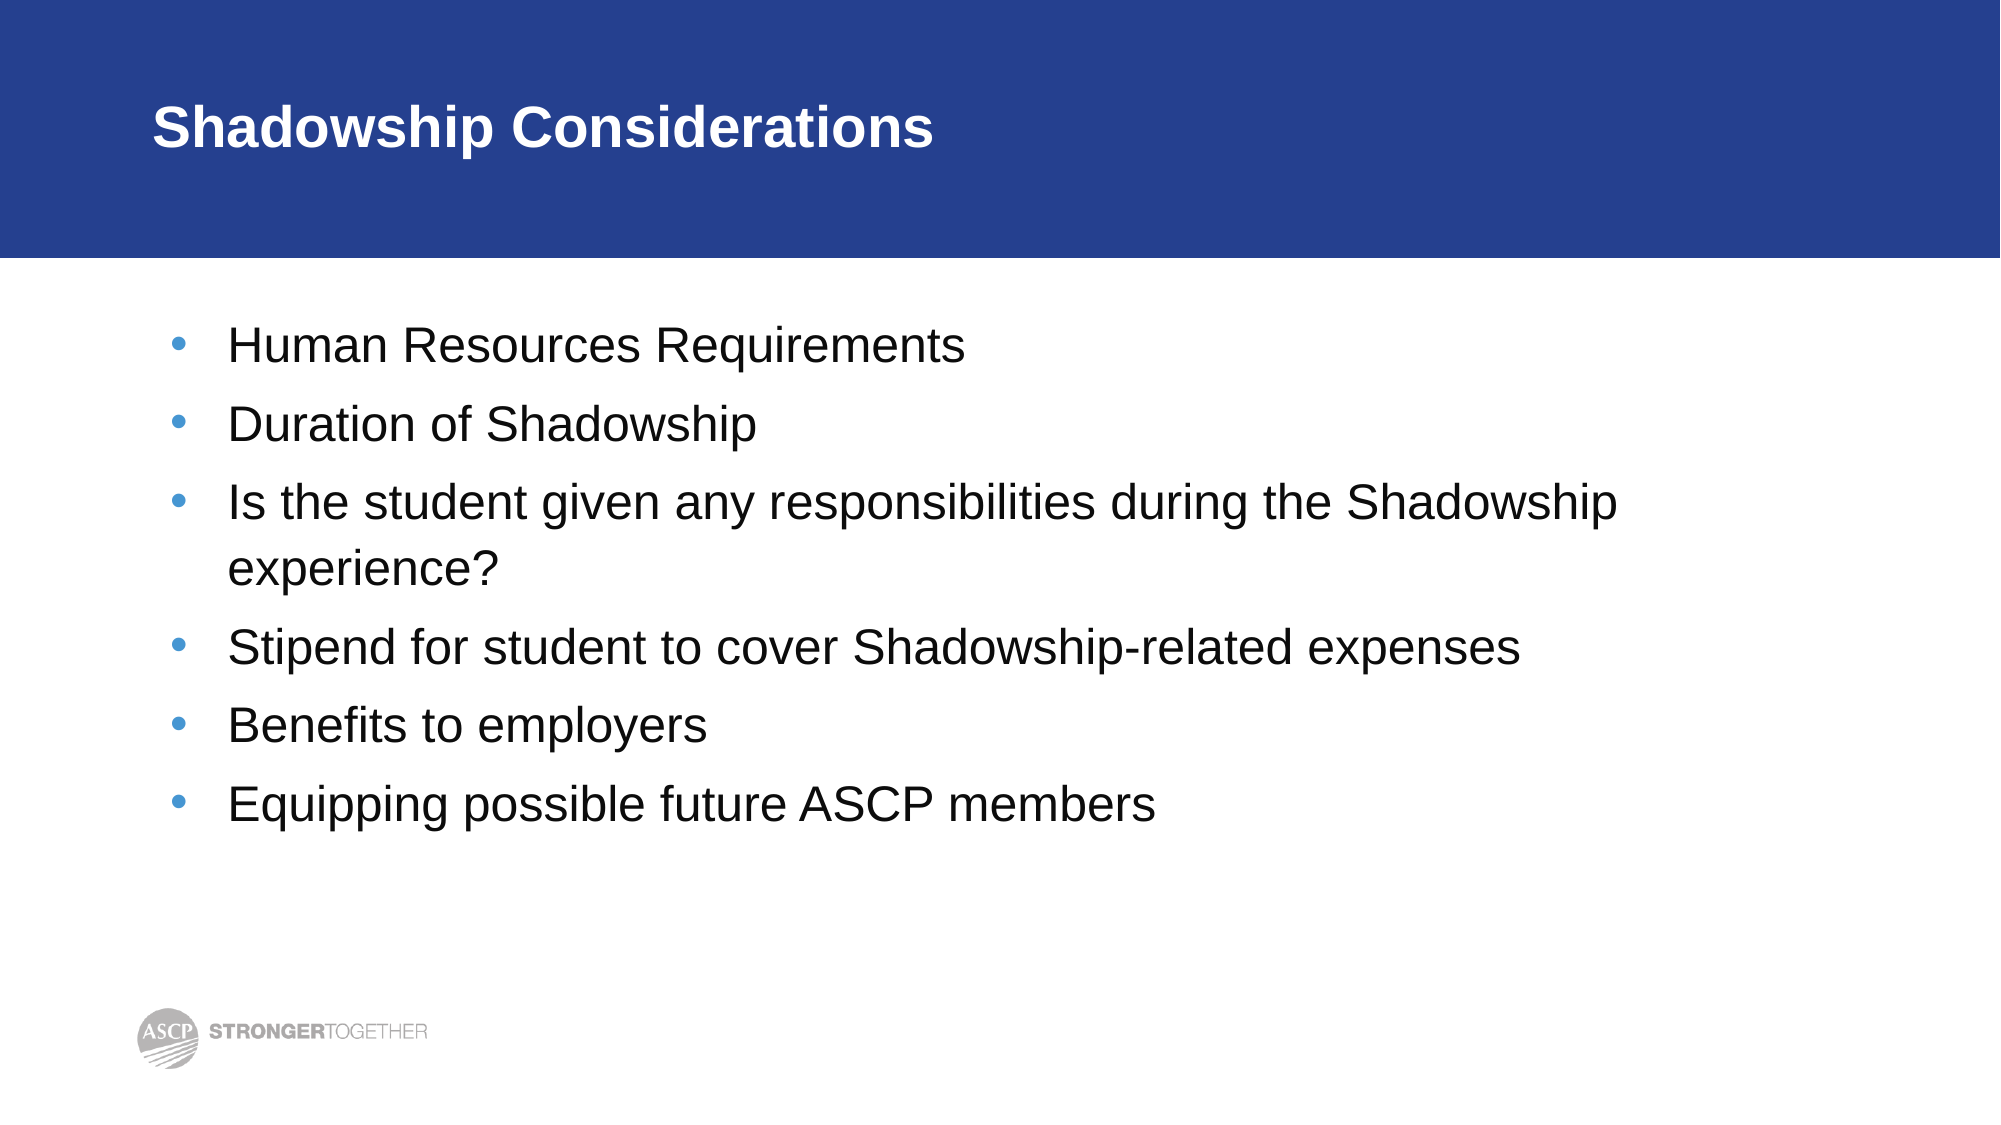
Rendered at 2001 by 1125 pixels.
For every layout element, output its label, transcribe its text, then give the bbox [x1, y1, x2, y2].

picture [137, 1008, 427, 1069]
list Human Resources Requirements Duration of Shadowship Is the student given any responsibilities during the Shadowship experience? Stipend for student to cover Shadowship-related expenses Benefits to employers Equipping possible future ASCP members [137, 299, 1863, 942]
title Shadowship Considerations [137, 20, 1863, 238]
